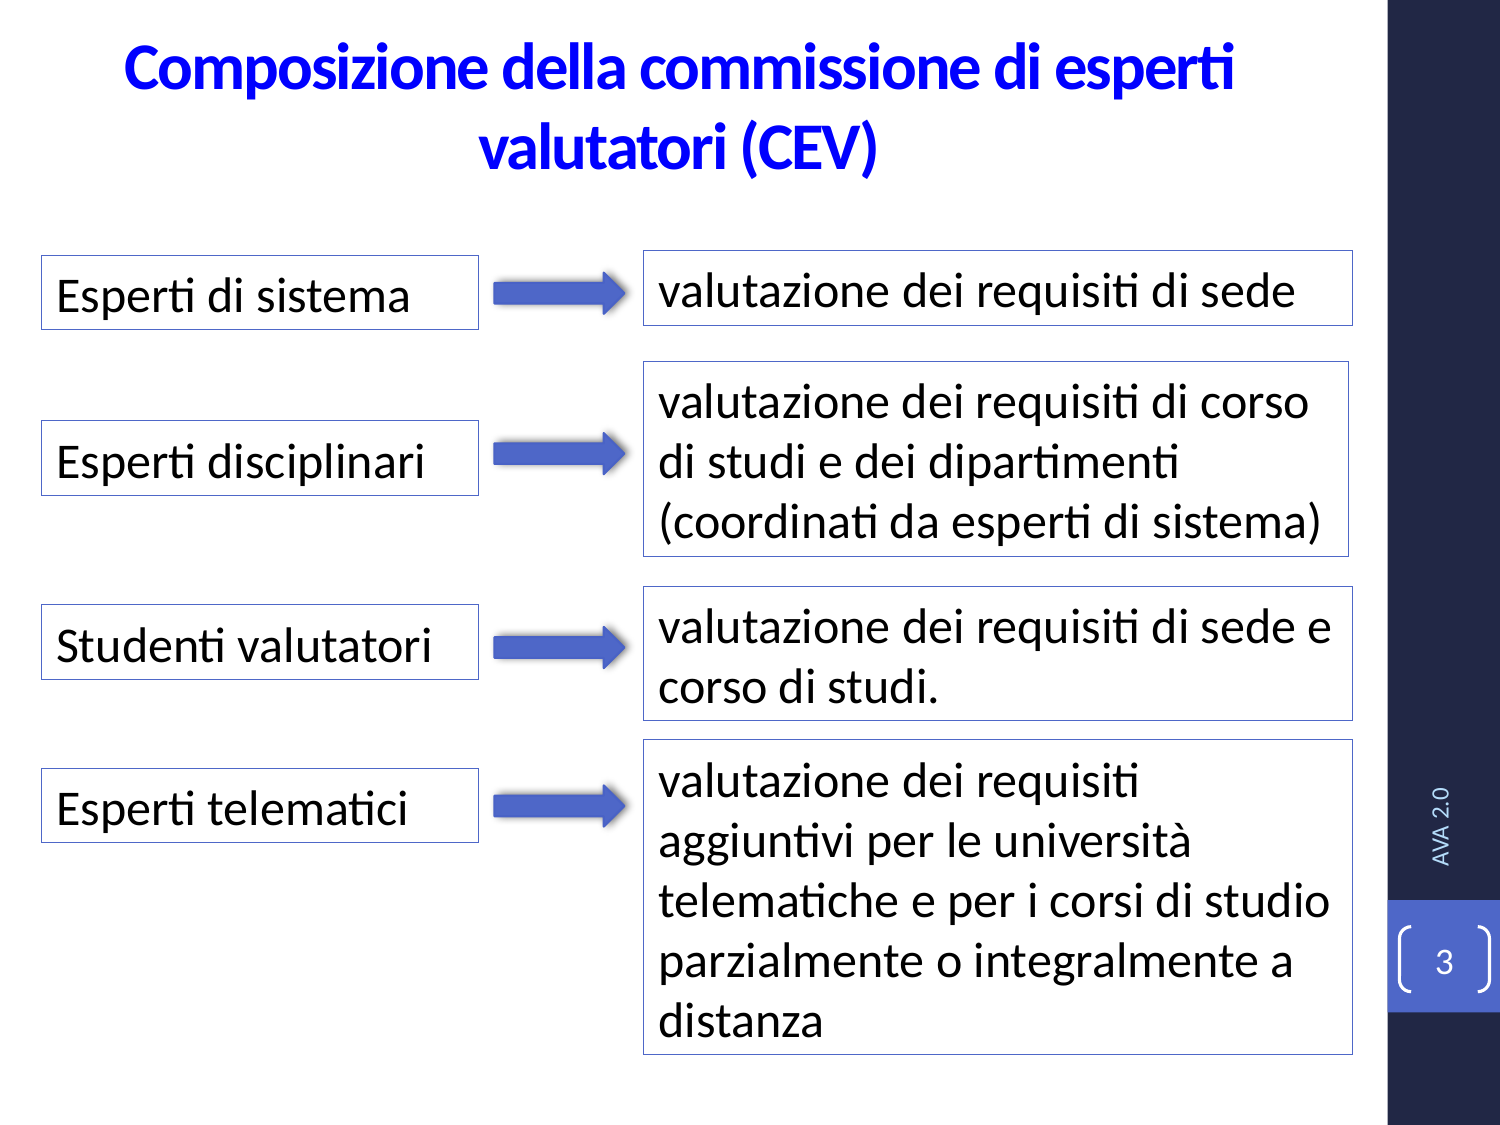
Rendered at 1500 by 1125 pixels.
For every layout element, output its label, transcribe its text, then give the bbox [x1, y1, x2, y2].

text_box valutazione dei requisiti di sede e corso di studi. [643, 586, 1353, 721]
text_box [493, 625, 626, 670]
text_box Studenti valutatori [41, 604, 479, 680]
text_box Esperti telematici [41, 768, 479, 843]
text_box valutazione dei requisiti aggiuntivi per le università telematiche e per i corsi di studio parzialmente o integralmente a distanza [643, 739, 1353, 1055]
text_box Esperti di sistema [41, 255, 479, 330]
text_box [493, 784, 626, 828]
text_box valutazione dei requisiti di sede [643, 250, 1353, 326]
slide_number 3 [1397, 925, 1492, 994]
text_box Esperti disciplinari [41, 420, 479, 496]
text_box valutazione dei requisiti di corso di studi e dei dipartimenti (coordinati da esperti di sistema) [643, 361, 1349, 557]
text_box [493, 271, 626, 315]
title Composizione della commissione di esperti valutatori (CEV) [17, 30, 1341, 174]
text_box [493, 432, 626, 476]
footer AVA 2.0 [1408, 361, 1469, 882]
